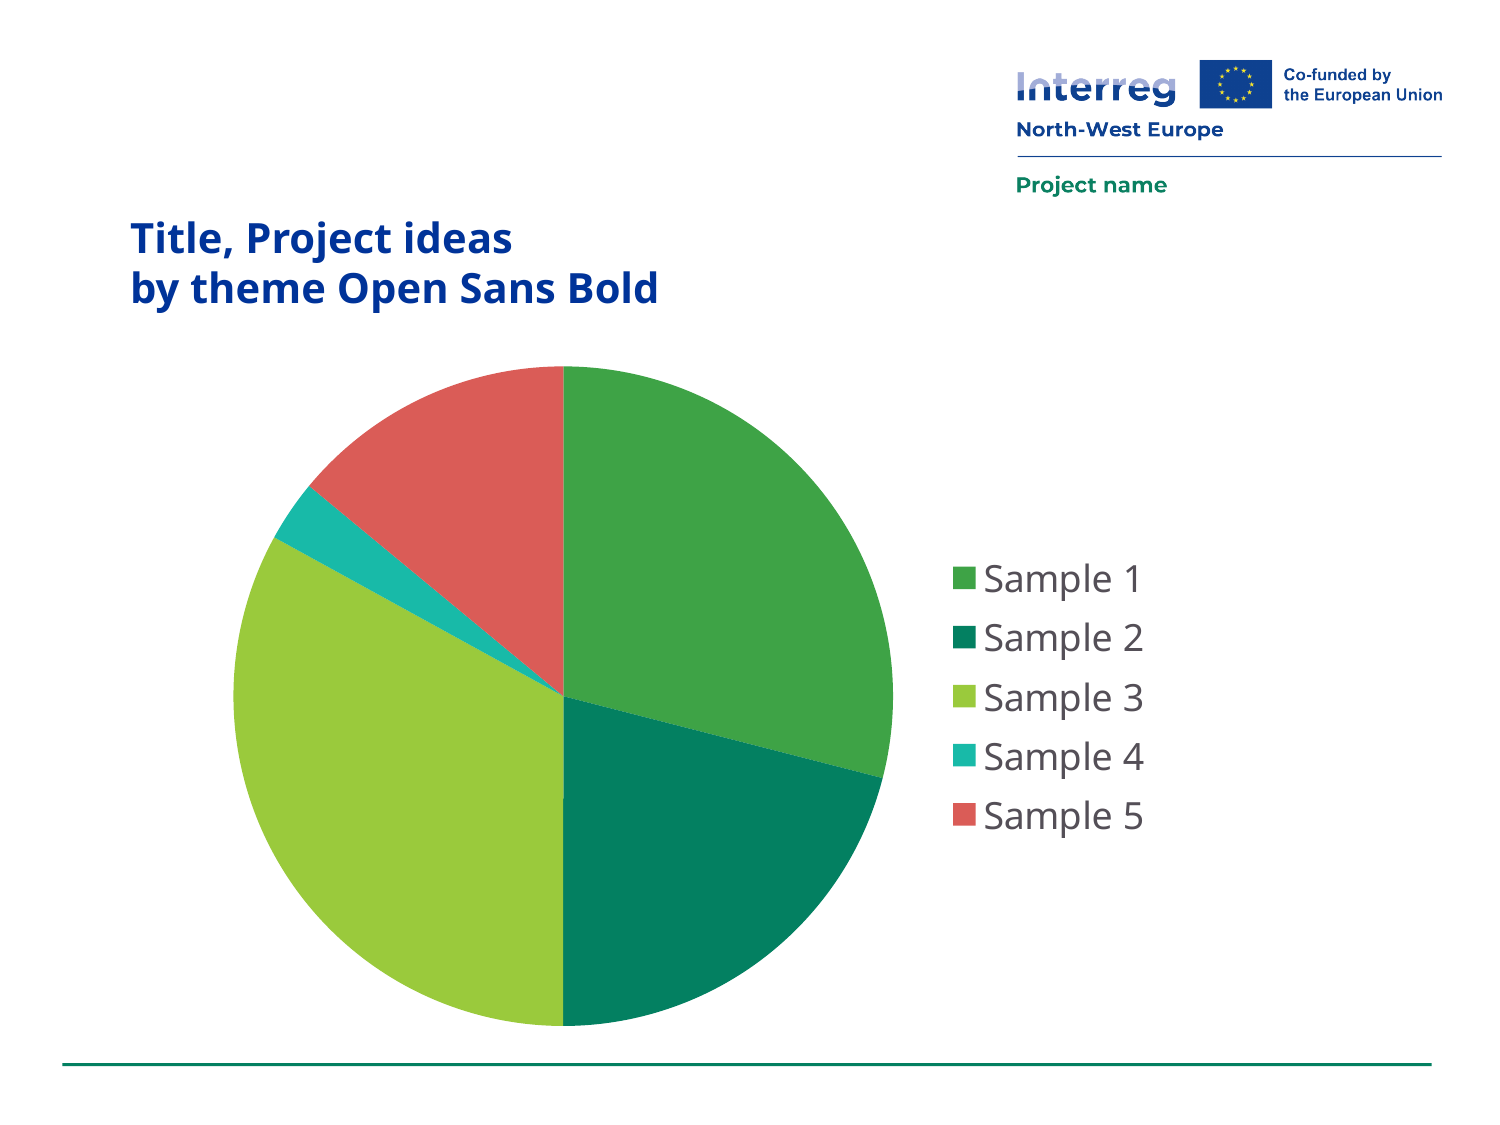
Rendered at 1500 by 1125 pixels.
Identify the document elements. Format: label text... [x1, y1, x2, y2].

picture [958, 0, 1500, 252]
chart [185, 352, 1170, 1040]
text_box Title, Project ideas by theme Open Sans Bold [115, 204, 859, 352]
